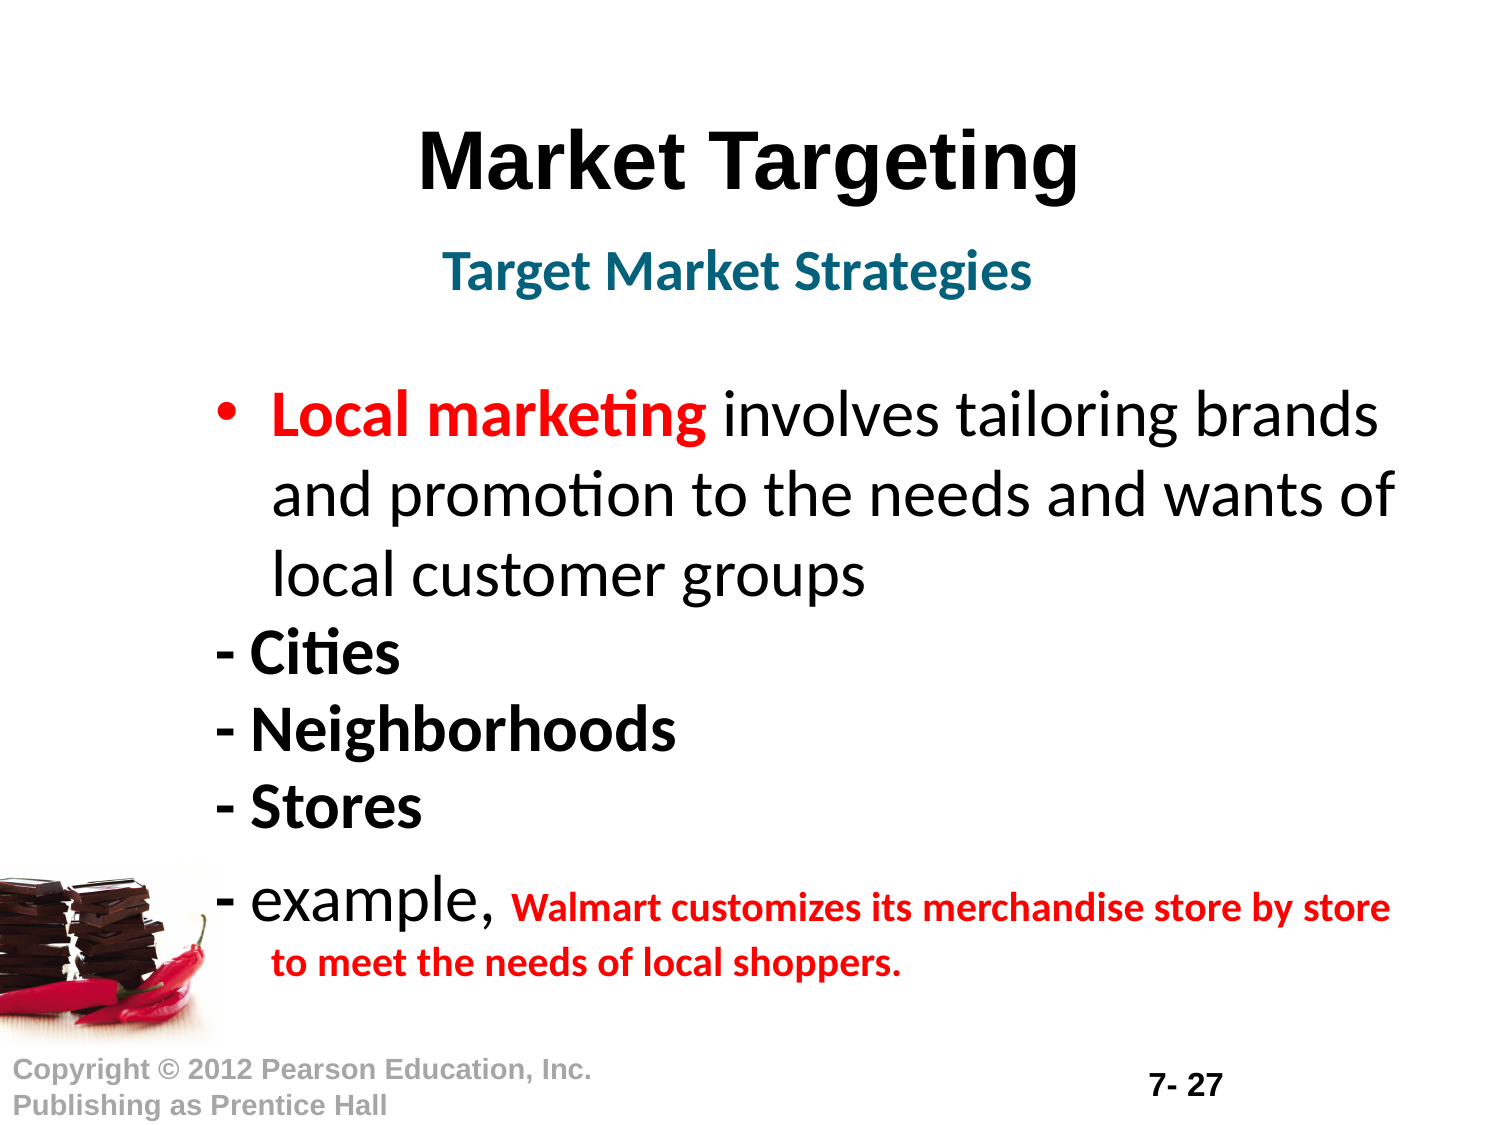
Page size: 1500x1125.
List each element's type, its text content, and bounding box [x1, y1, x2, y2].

picture [0, 862, 225, 1050]
title Market Targeting [112, 37, 1388, 226]
list Local marketing involves tailoring brands and promotion to the needs and wants of local customer groups - Cities - Neighborhoods - Stores - example, Walmart customizes its merchandise store by store to meet the needs of local shoppers. [199, 362, 1438, 1038]
list Target Market Strategies [149, 224, 1326, 288]
